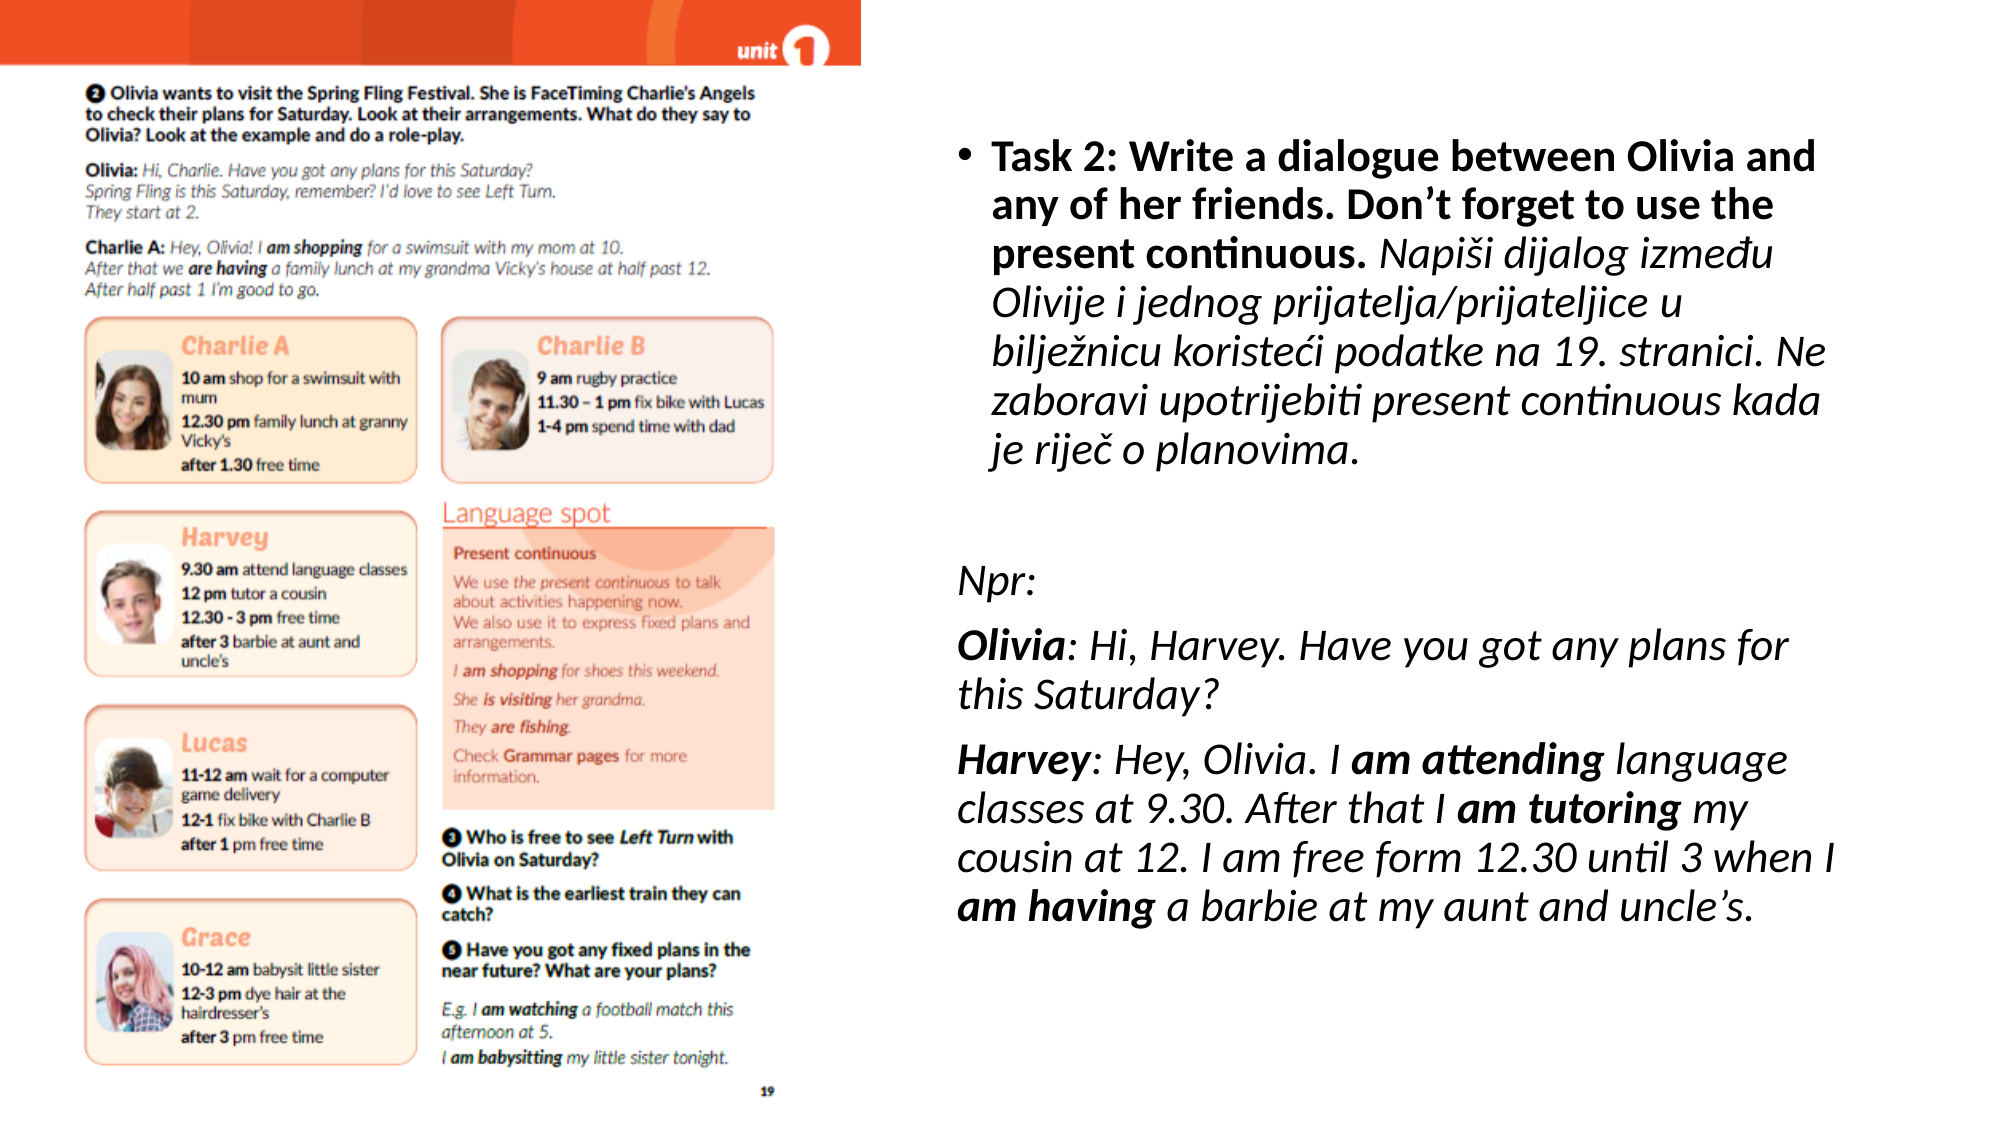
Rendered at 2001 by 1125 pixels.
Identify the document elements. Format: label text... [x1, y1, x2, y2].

picture [0, 0, 861, 1125]
list Task 2: Write a dialogue between Olivia and any of her friends. Don’t forget to use the present continuous. Napiši dijalog između Olivije i jednog prijatelja/prijateljice u bilježnicu koristeći podatke na 19. stranici. Ne zaboravi upotrijebiti present continuous kada je riječ o planovima. Npr: Olivia: Hi, Harvey. Have you got any plans for this Saturday? Harvey: Hey, Olivia. I am attending language classes at 9.30. After that I am tutoring my cousin at 12. I am free form 12.30 until 3 when I am having a barbie at my aunt and uncle’s. [942, 124, 1872, 944]
